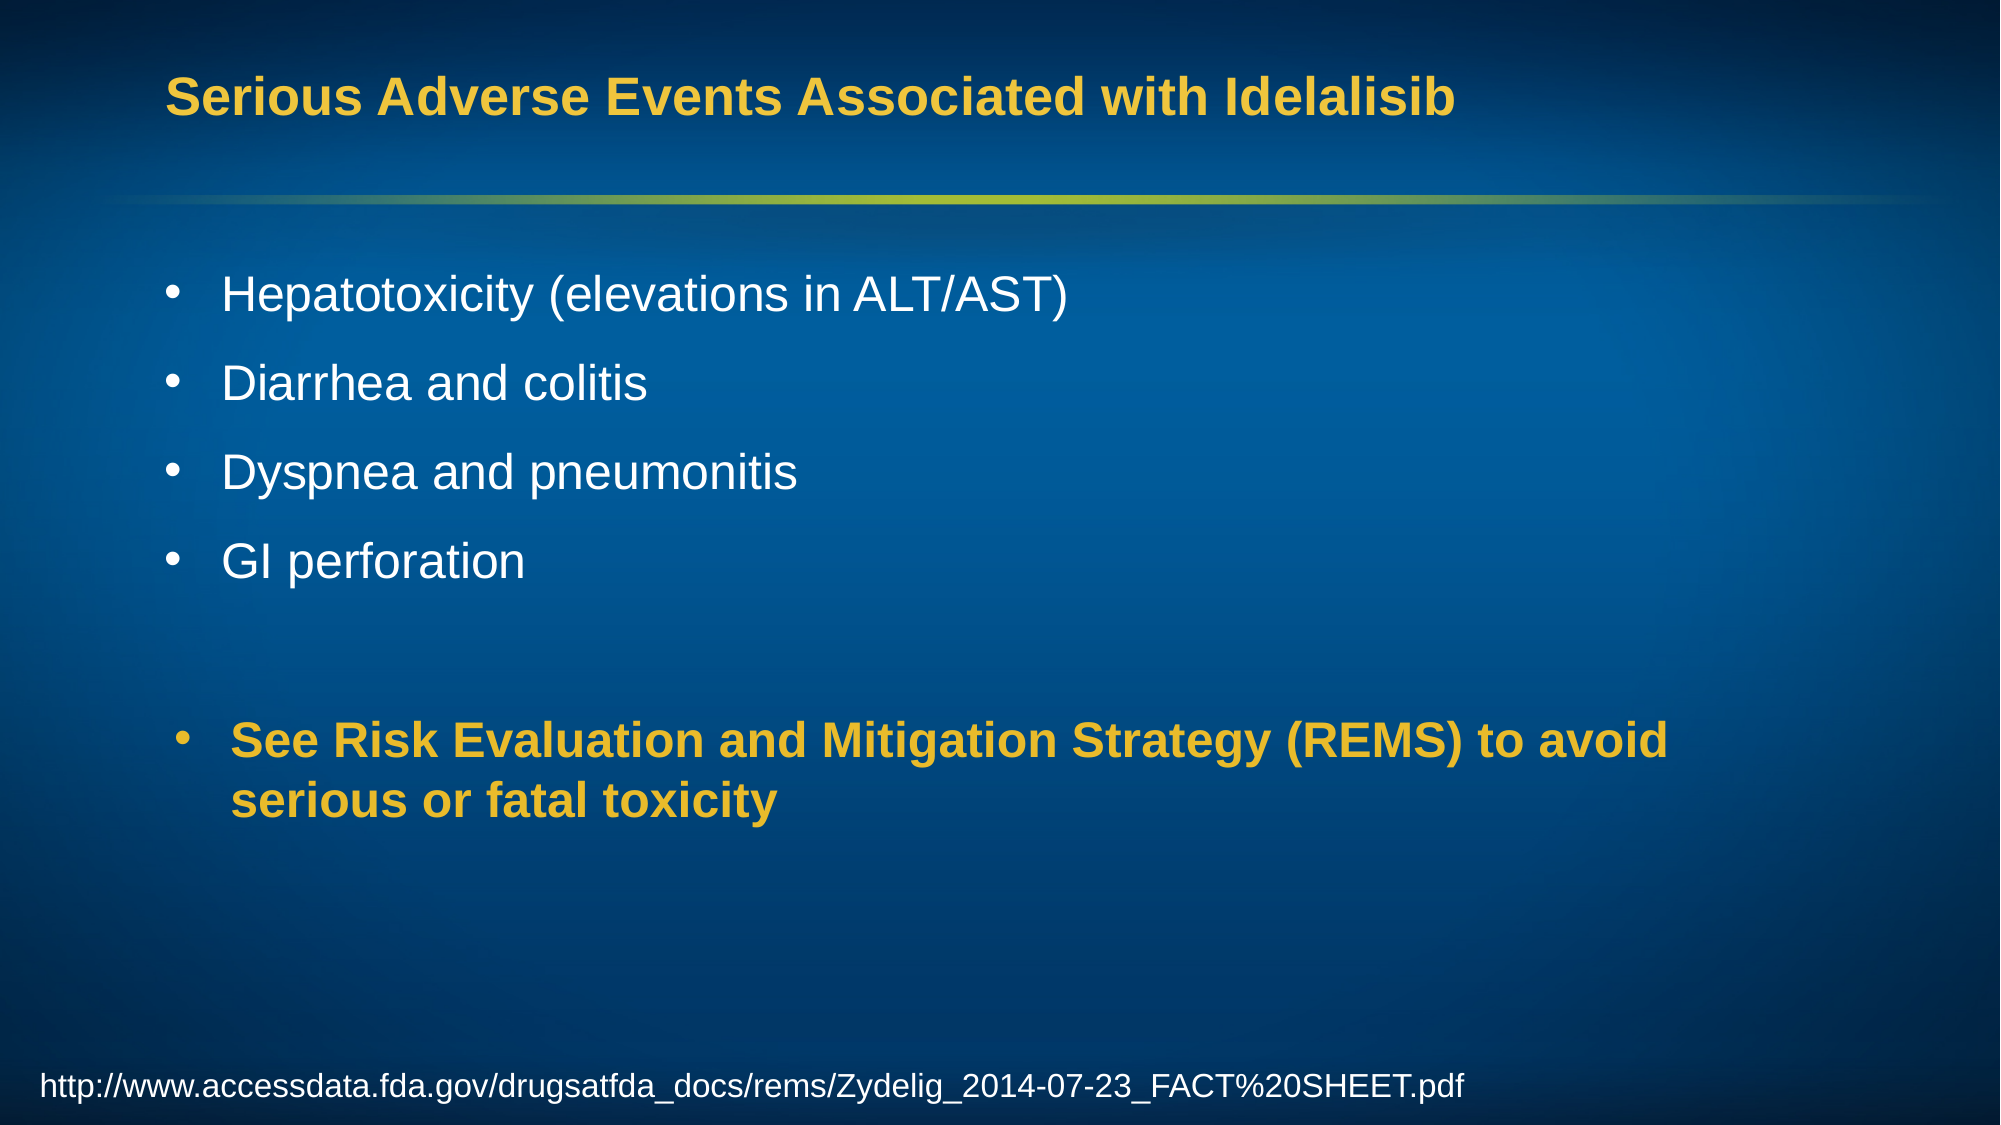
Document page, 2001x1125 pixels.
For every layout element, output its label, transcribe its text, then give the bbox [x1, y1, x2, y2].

text_box Hepatotoxicity (elevations in ALT/AST) Diarrhea and colitis Dyspnea and pneumonitis GI perforation See Risk Evaluation and Mitigation Strategy (REMS) to avoid serious or fatal toxicity [150, 253, 1754, 1029]
picture [0, 0, 2000, 1125]
title Serious Adverse Events Associated with Idelalisib [150, 0, 1850, 188]
text_box http://www.accessdata.fda.gov/drugsatfda_docs/rems/Zydelig_2014-07-23_FACT%20SHEET.pdf [24, 1056, 1513, 1112]
